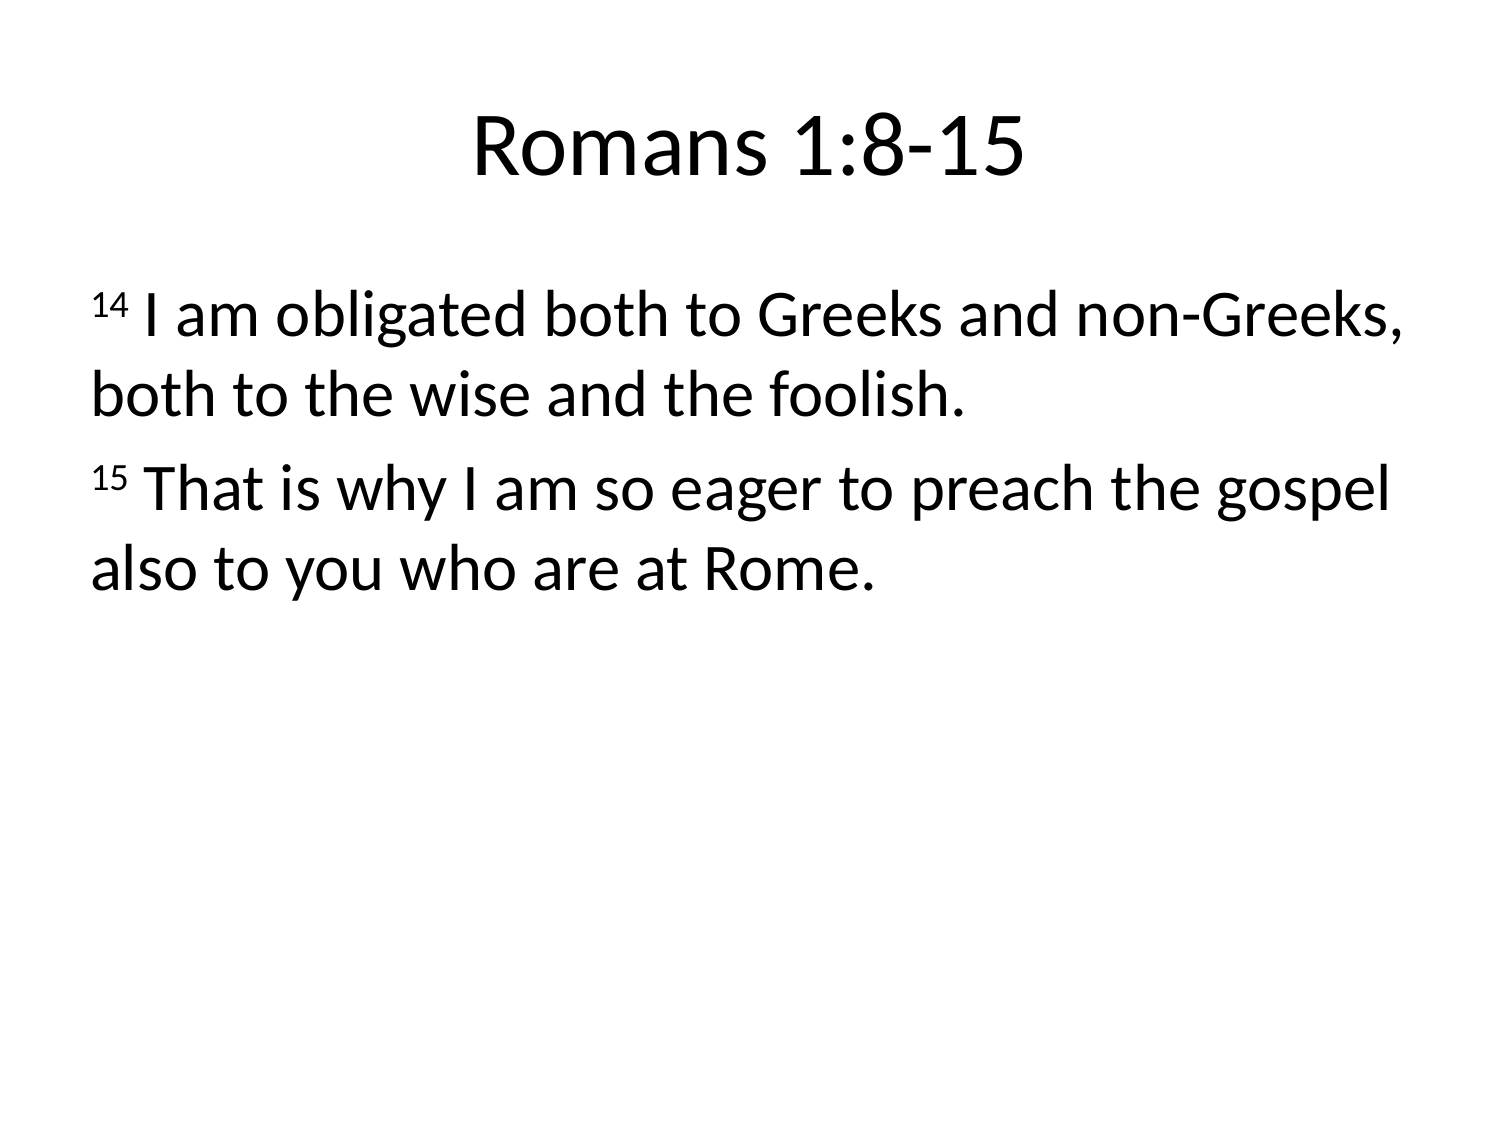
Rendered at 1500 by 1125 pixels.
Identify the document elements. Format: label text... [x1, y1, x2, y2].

title Romans 1:8-15 [75, 45, 1425, 233]
list 14 I am obligated both to Greeks and non-Greeks, both to the wise and the foolish. 15 That is why I am so eager to preach the gospel also to you who are at Rome. [75, 262, 1425, 1005]
